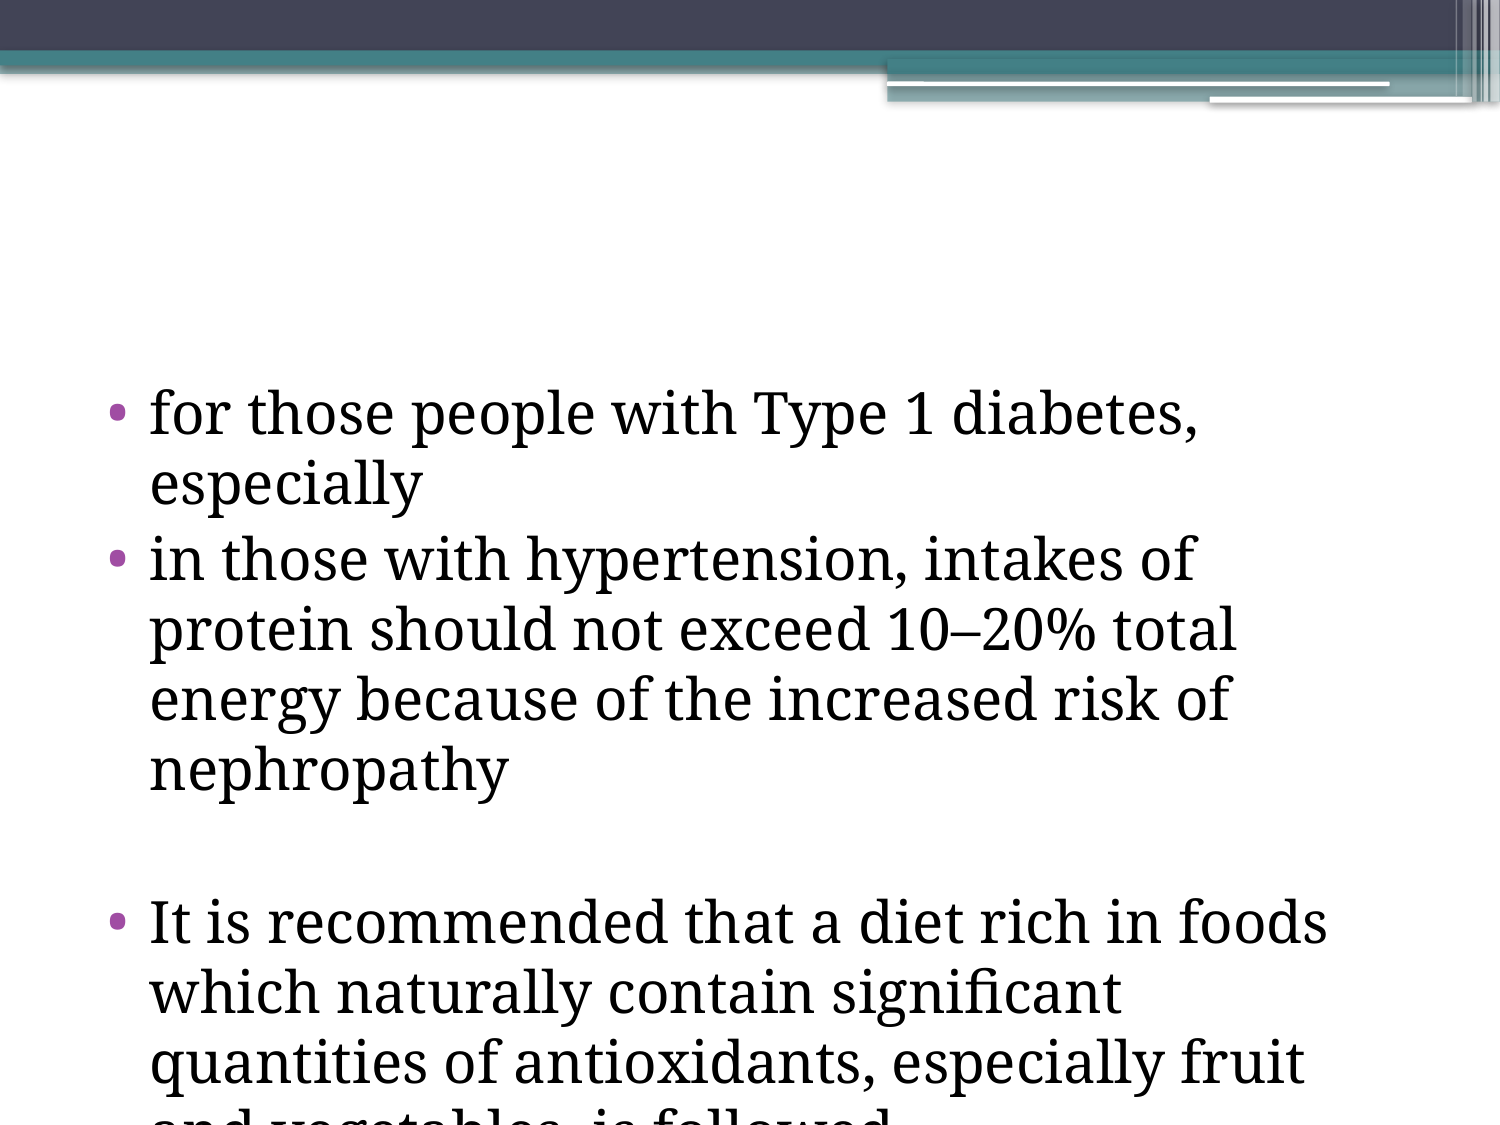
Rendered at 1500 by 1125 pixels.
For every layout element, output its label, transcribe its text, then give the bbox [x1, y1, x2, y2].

list for those people with Type 1 diabetes, especially in those with hypertension, intakes of protein should not exceed 10–20% total energy because of the increased risk of nephropathy It is recommended that a diet rich in foods which naturally contain signiﬁcant quantities of antioxidants, especially fruit and vegetables, is followed [75, 368, 1425, 1079]
